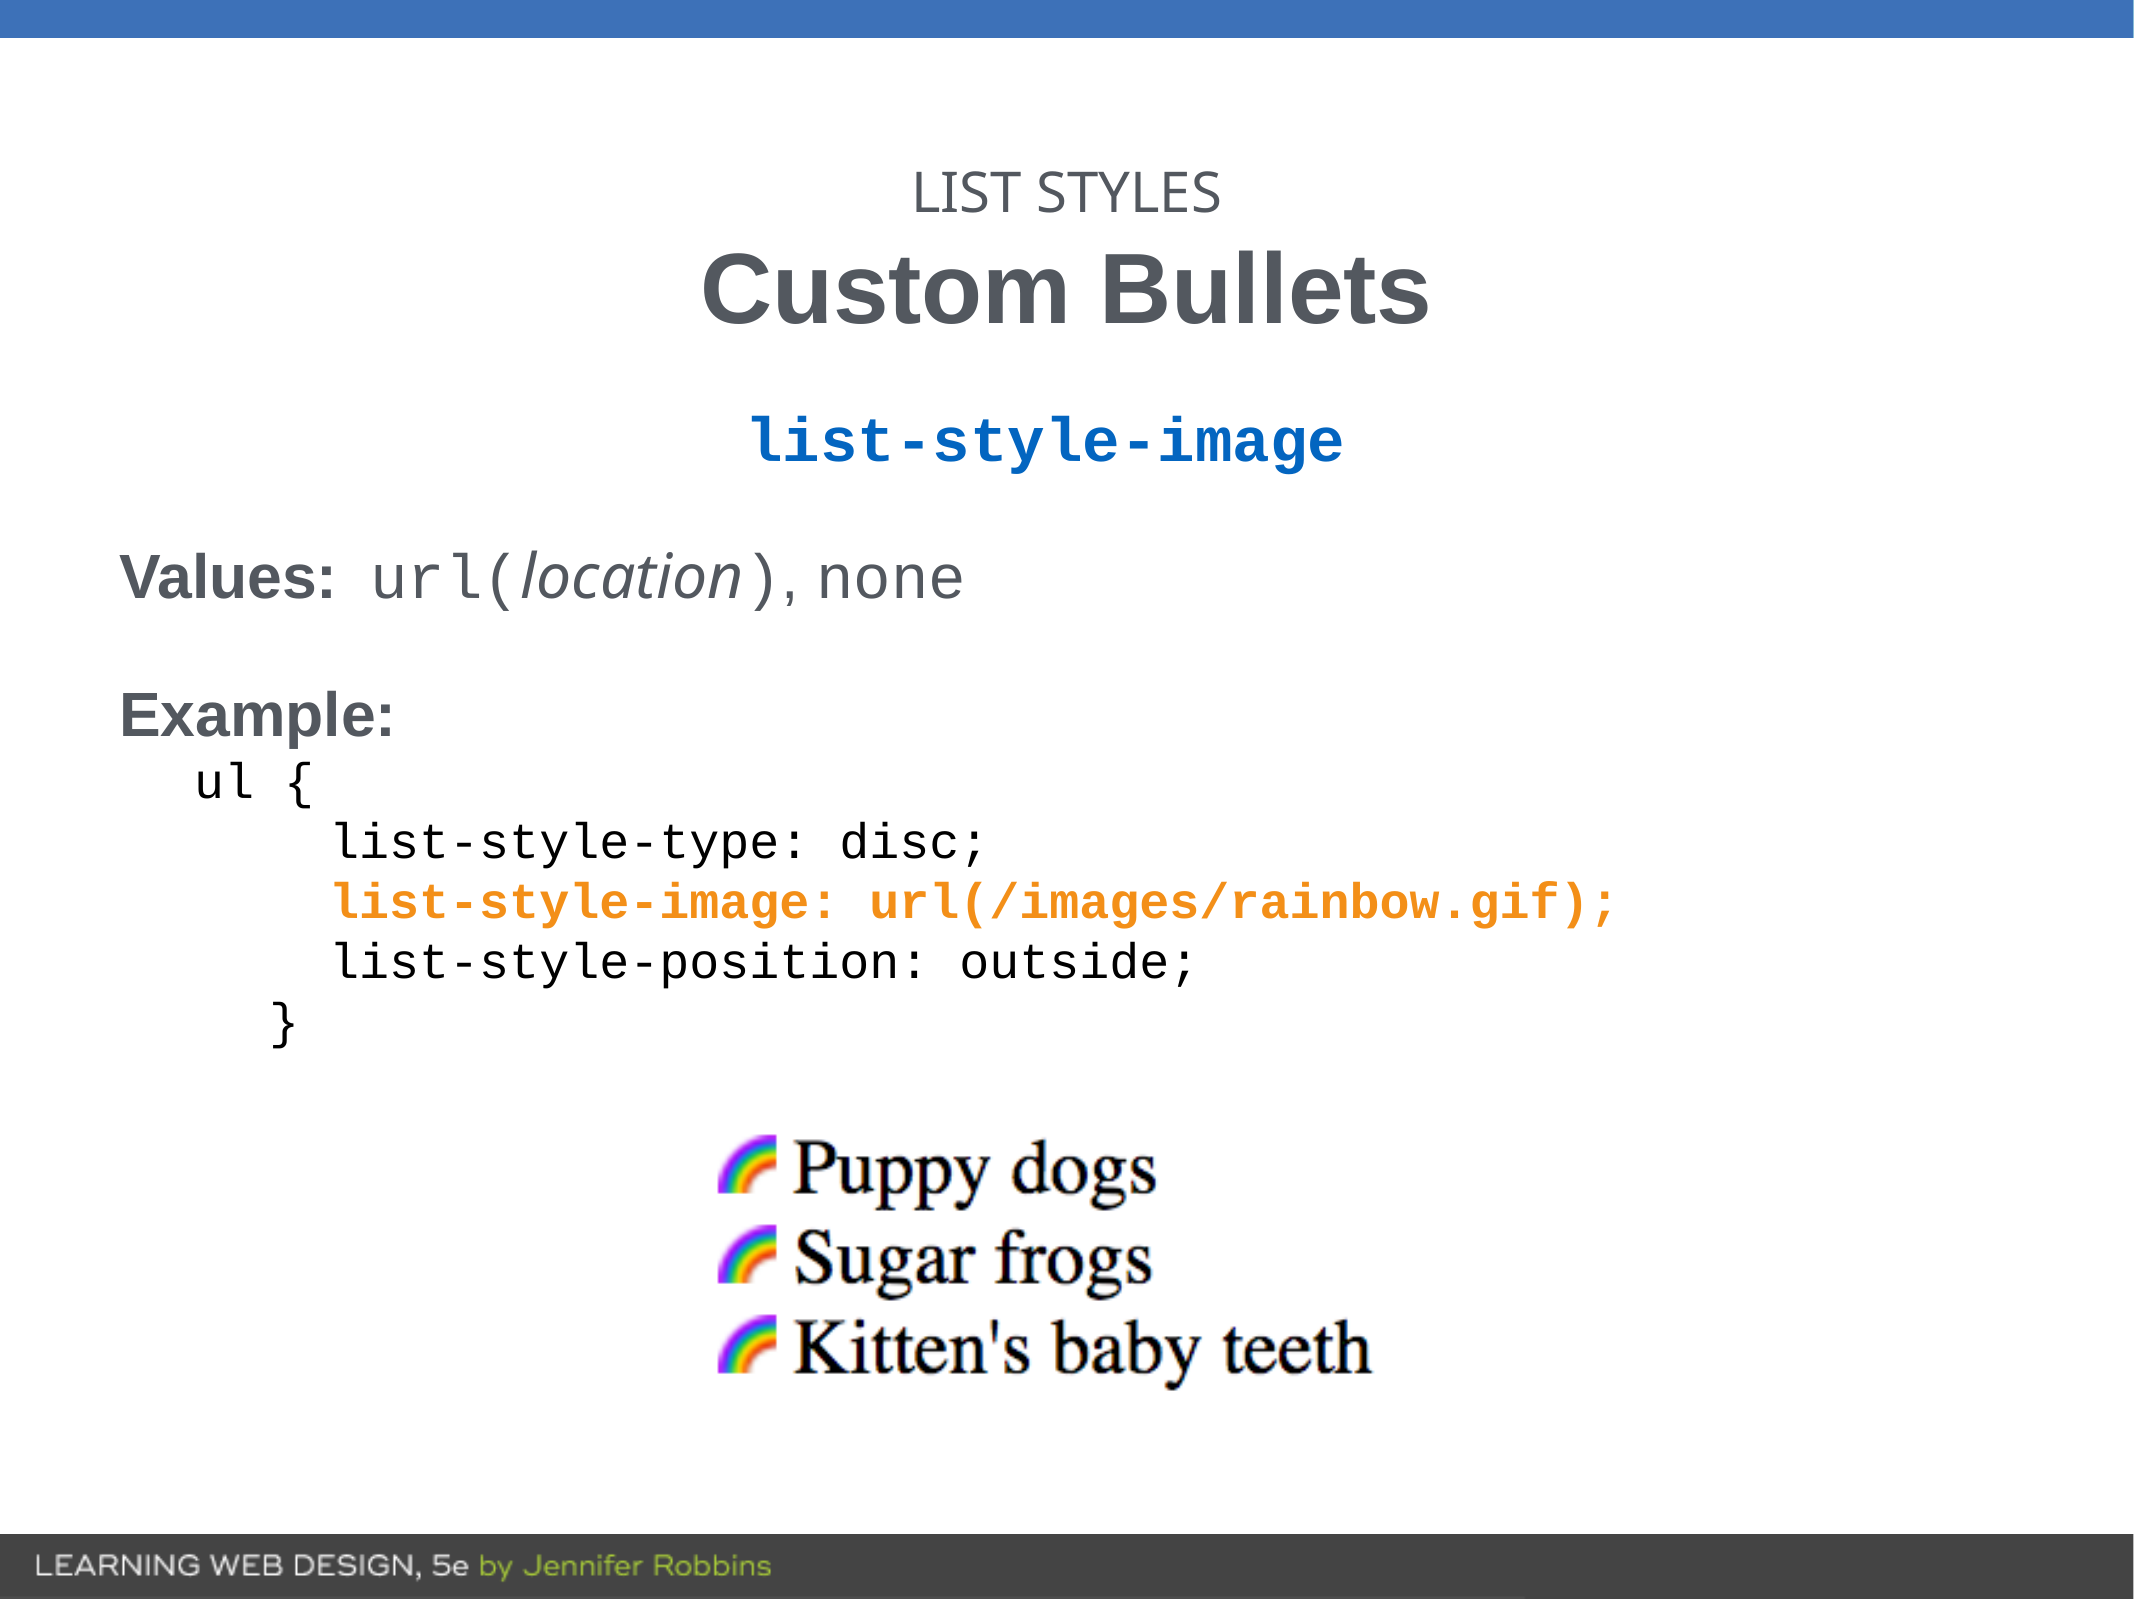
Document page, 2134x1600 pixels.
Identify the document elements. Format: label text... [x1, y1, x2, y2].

list list-style-image Values: url(location), none Example: ul { list-style-type: disc; list-style-image: url(/images/rainbow.gif); list-style-position: outside; } [110, 389, 1981, 1498]
picture [0, 1534, 2134, 1599]
title LIST STYLES Custom Bullets [155, 72, 1978, 389]
picture [657, 1087, 1433, 1442]
